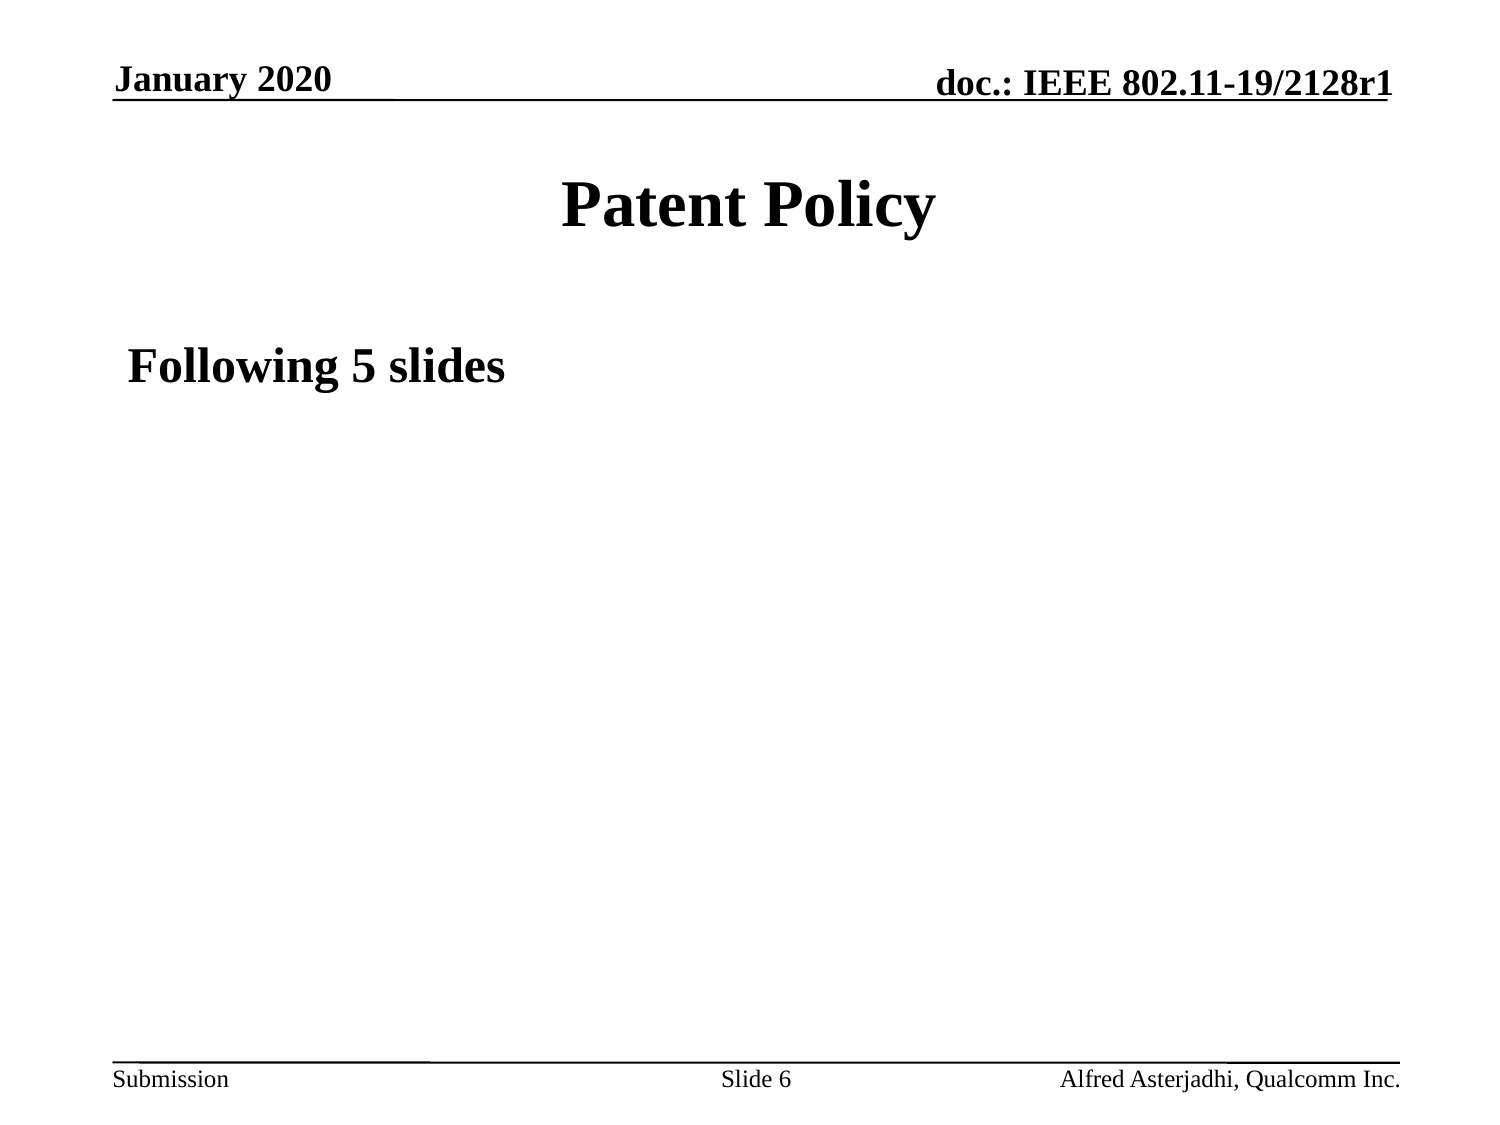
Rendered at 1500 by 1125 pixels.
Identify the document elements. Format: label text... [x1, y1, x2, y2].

slide_number Slide 6 [712, 1061, 800, 1123]
list Following 5 slides [112, 324, 1388, 1000]
footer Alfred Asterjadhi, Qualcomm Inc. [878, 1061, 1402, 1093]
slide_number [114, 54, 493, 100]
title Patent Policy [112, 112, 1388, 288]
